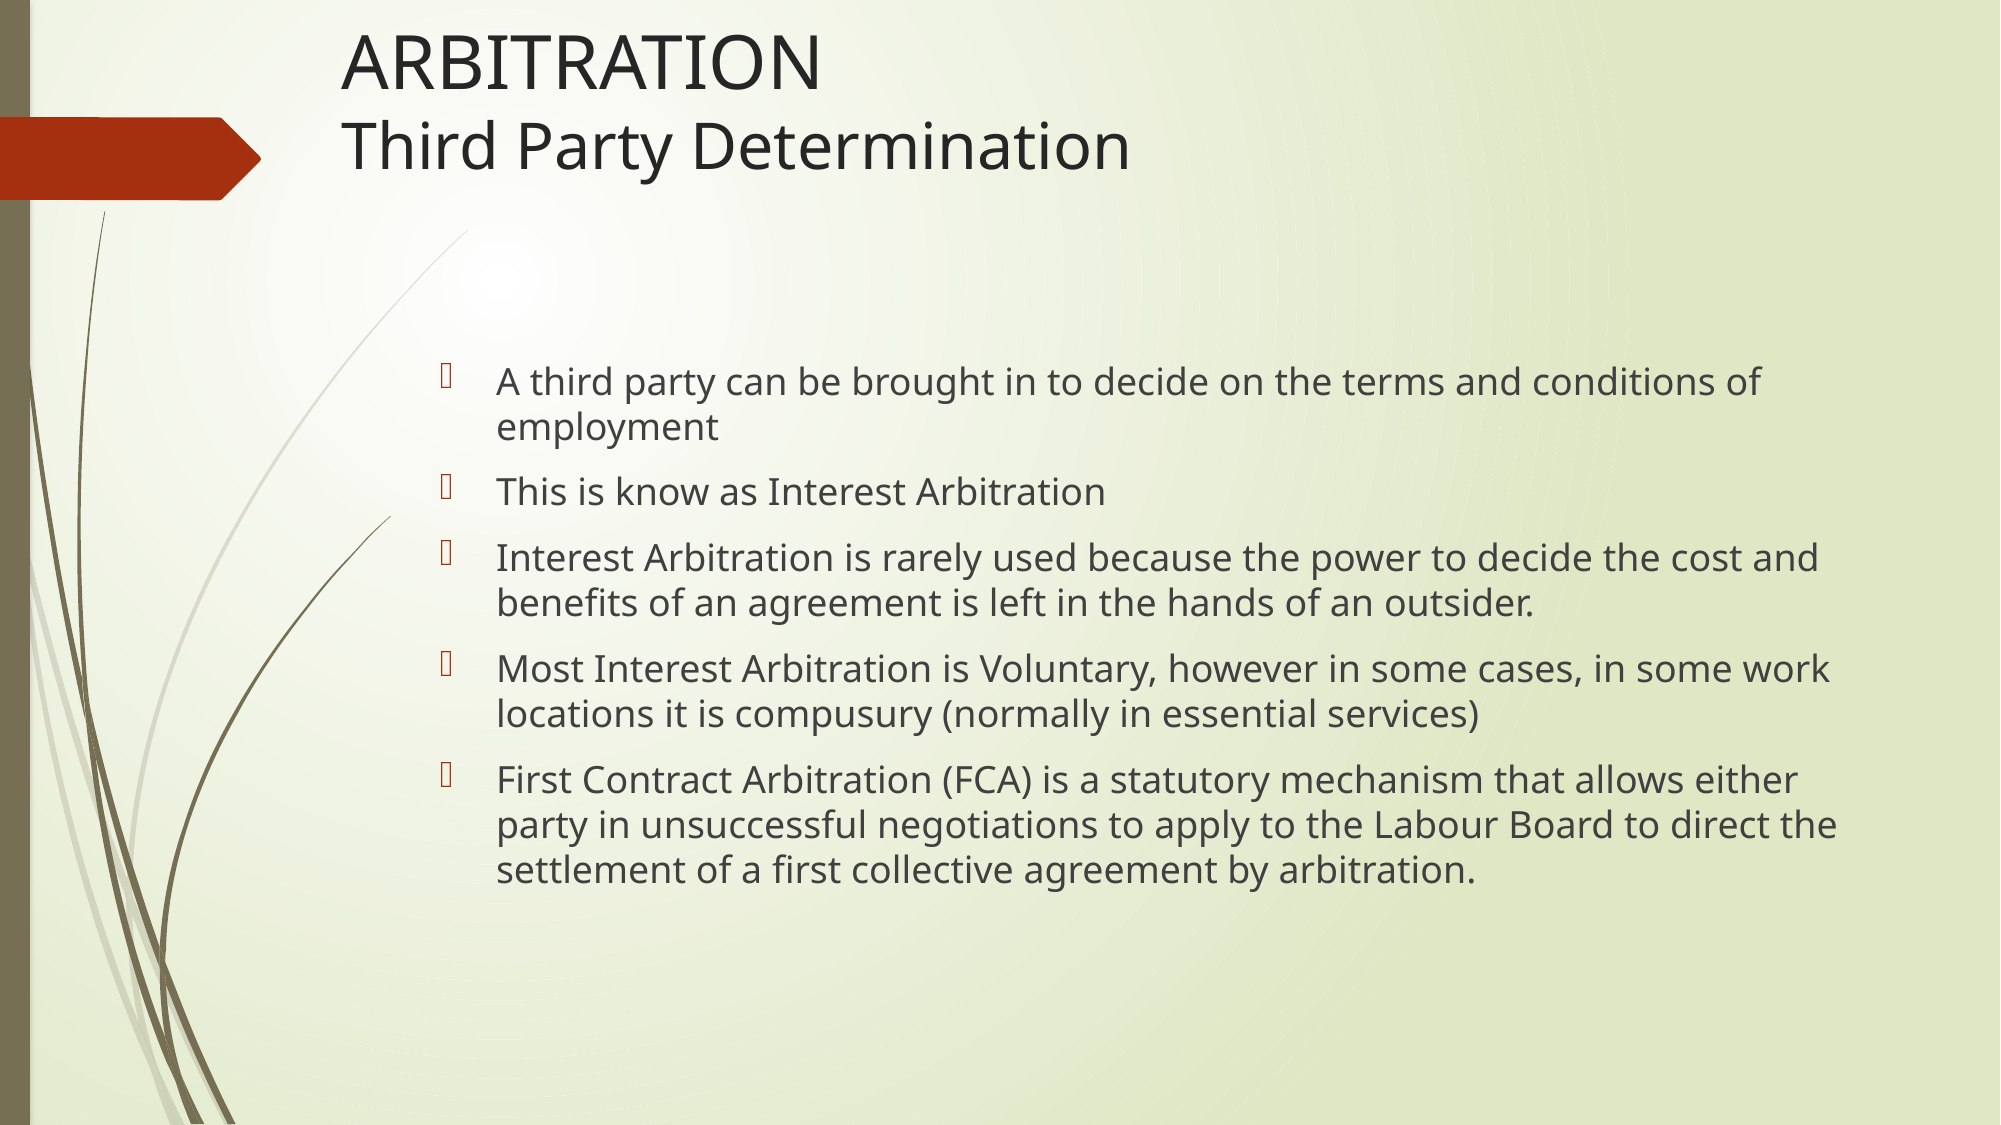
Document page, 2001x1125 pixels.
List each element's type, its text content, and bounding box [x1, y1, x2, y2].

list A third party can be brought in to decide on the terms and conditions of employment This is know as Interest Arbitration Interest Arbitration is rarely used because the power to decide the cost and benefits of an agreement is left in the hands of an outsider. Most Interest Arbitration is Voluntary, however in some cases, in some work locations it is compusury (normally in essential services) First Contract Arbitration (FCA) is a statutory mechanism that allows either party in unsuccessful negotiations to apply to the Labour Board to direct the settlement of a first collective agreement by arbitration. [424, 350, 1888, 970]
title ARBITRATION Third Party Determination [326, 7, 1677, 195]
